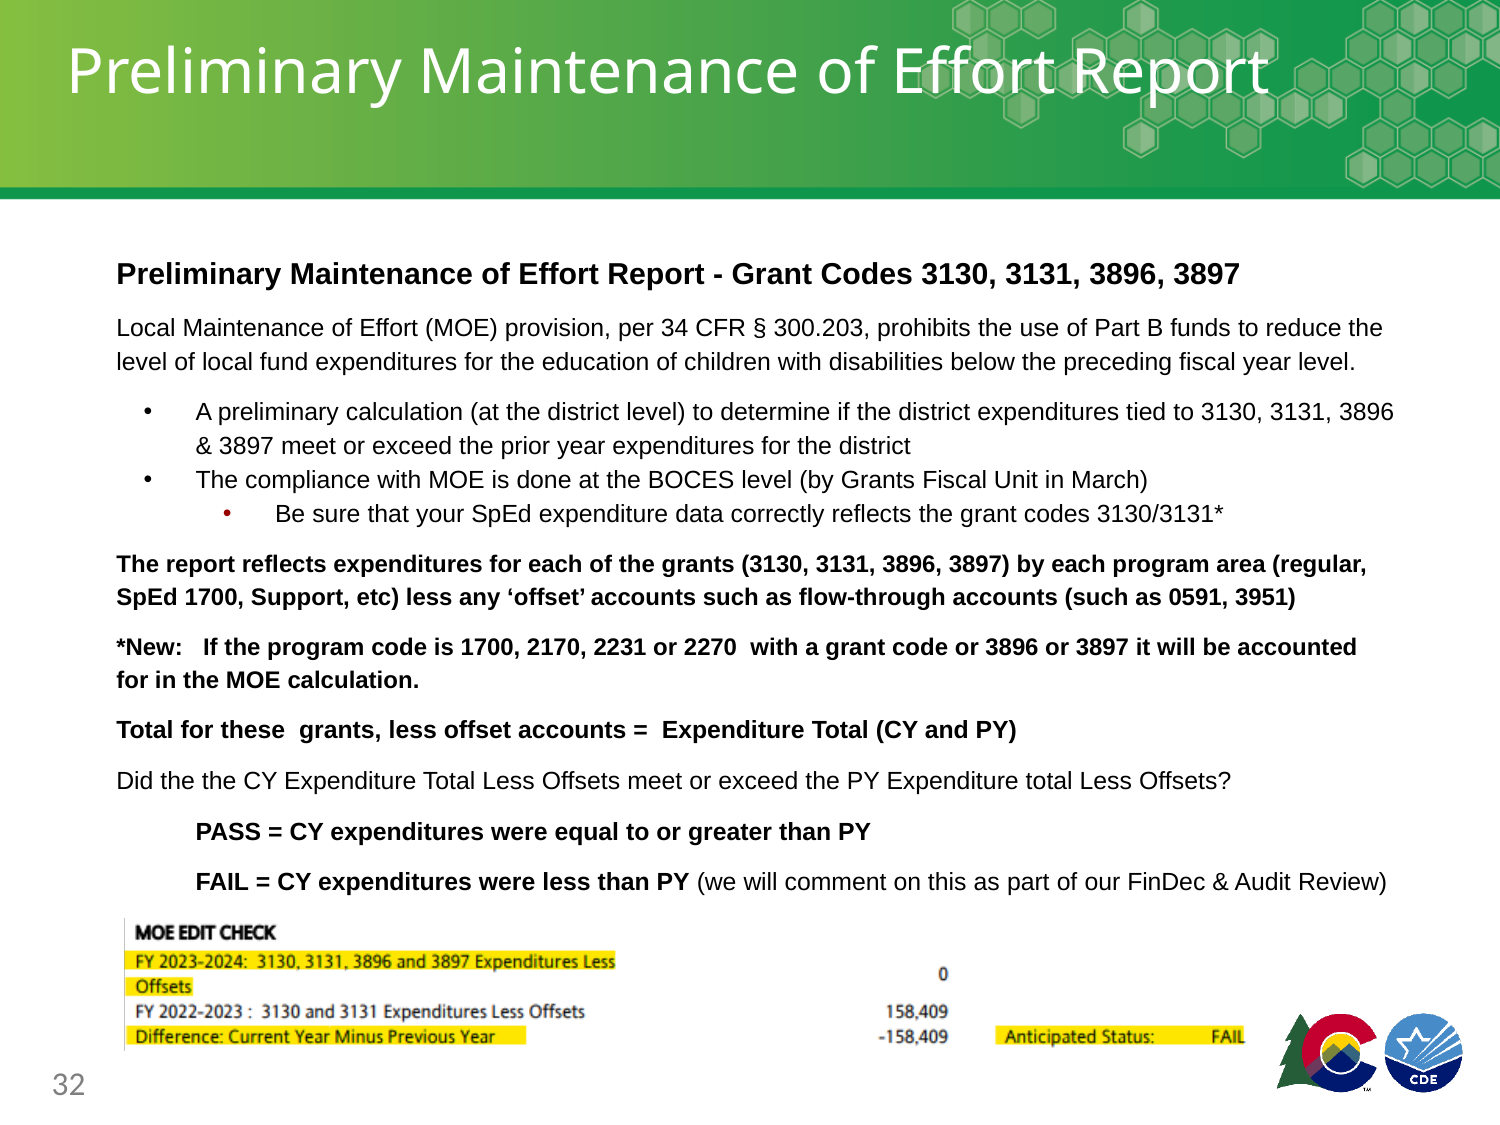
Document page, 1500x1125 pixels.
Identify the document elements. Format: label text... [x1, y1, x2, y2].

slide_number 32 [36, 1054, 375, 1115]
picture [1275, 1012, 1463, 1093]
picture [0, 0, 1500, 200]
list Preliminary Maintenance of Effort Report - Grant Codes 3130, 3131, 3896, 3897 Local Maintenance of Effort (MOE) provision, per 34 CFR § 300.203, prohibits the use of Part B funds to reduce the level of local fund expenditures for the education of children with disabilities below the preceding fiscal year level. A preliminary calculation (at the district level) to determine if the district expenditures tied to 3130, 3131, 3896 & 3897 meet or exceed the prior year expenditures for the district The compliance with MOE is done at the BOCES level (by Grants Fiscal Unit in March) Be sure that your SpEd expenditure data correctly reflects the grant codes 3130/3131* The report reflects expenditures for each of the grants (3130, 3131, 3896, 3897) by each program area (regular, SpEd 1700, Support, etc) less any ‘offset’ accounts such as flow-through accounts (such as 0591, 3951) *New: If the program code is 1700, 2170, 2231 or 2270 with a grant code or 3896 or 3897 it will be accounted for in the MOE calculation. Total for these grants, less offset accounts = Expenditure Total (CY and PY) Did the the CY Expenditure Total Less Offsets meet or exceed the PY Expenditure total Less Offsets? PASS = CY expenditures were equal to or greater than PY FAIL = CY expenditures were less than PY (we will comment on this as part of our FinDec & Audit Review) [116, 248, 1397, 919]
title Preliminary Maintenance of Effort Report [66, 39, 1411, 164]
picture [123, 917, 1252, 1052]
